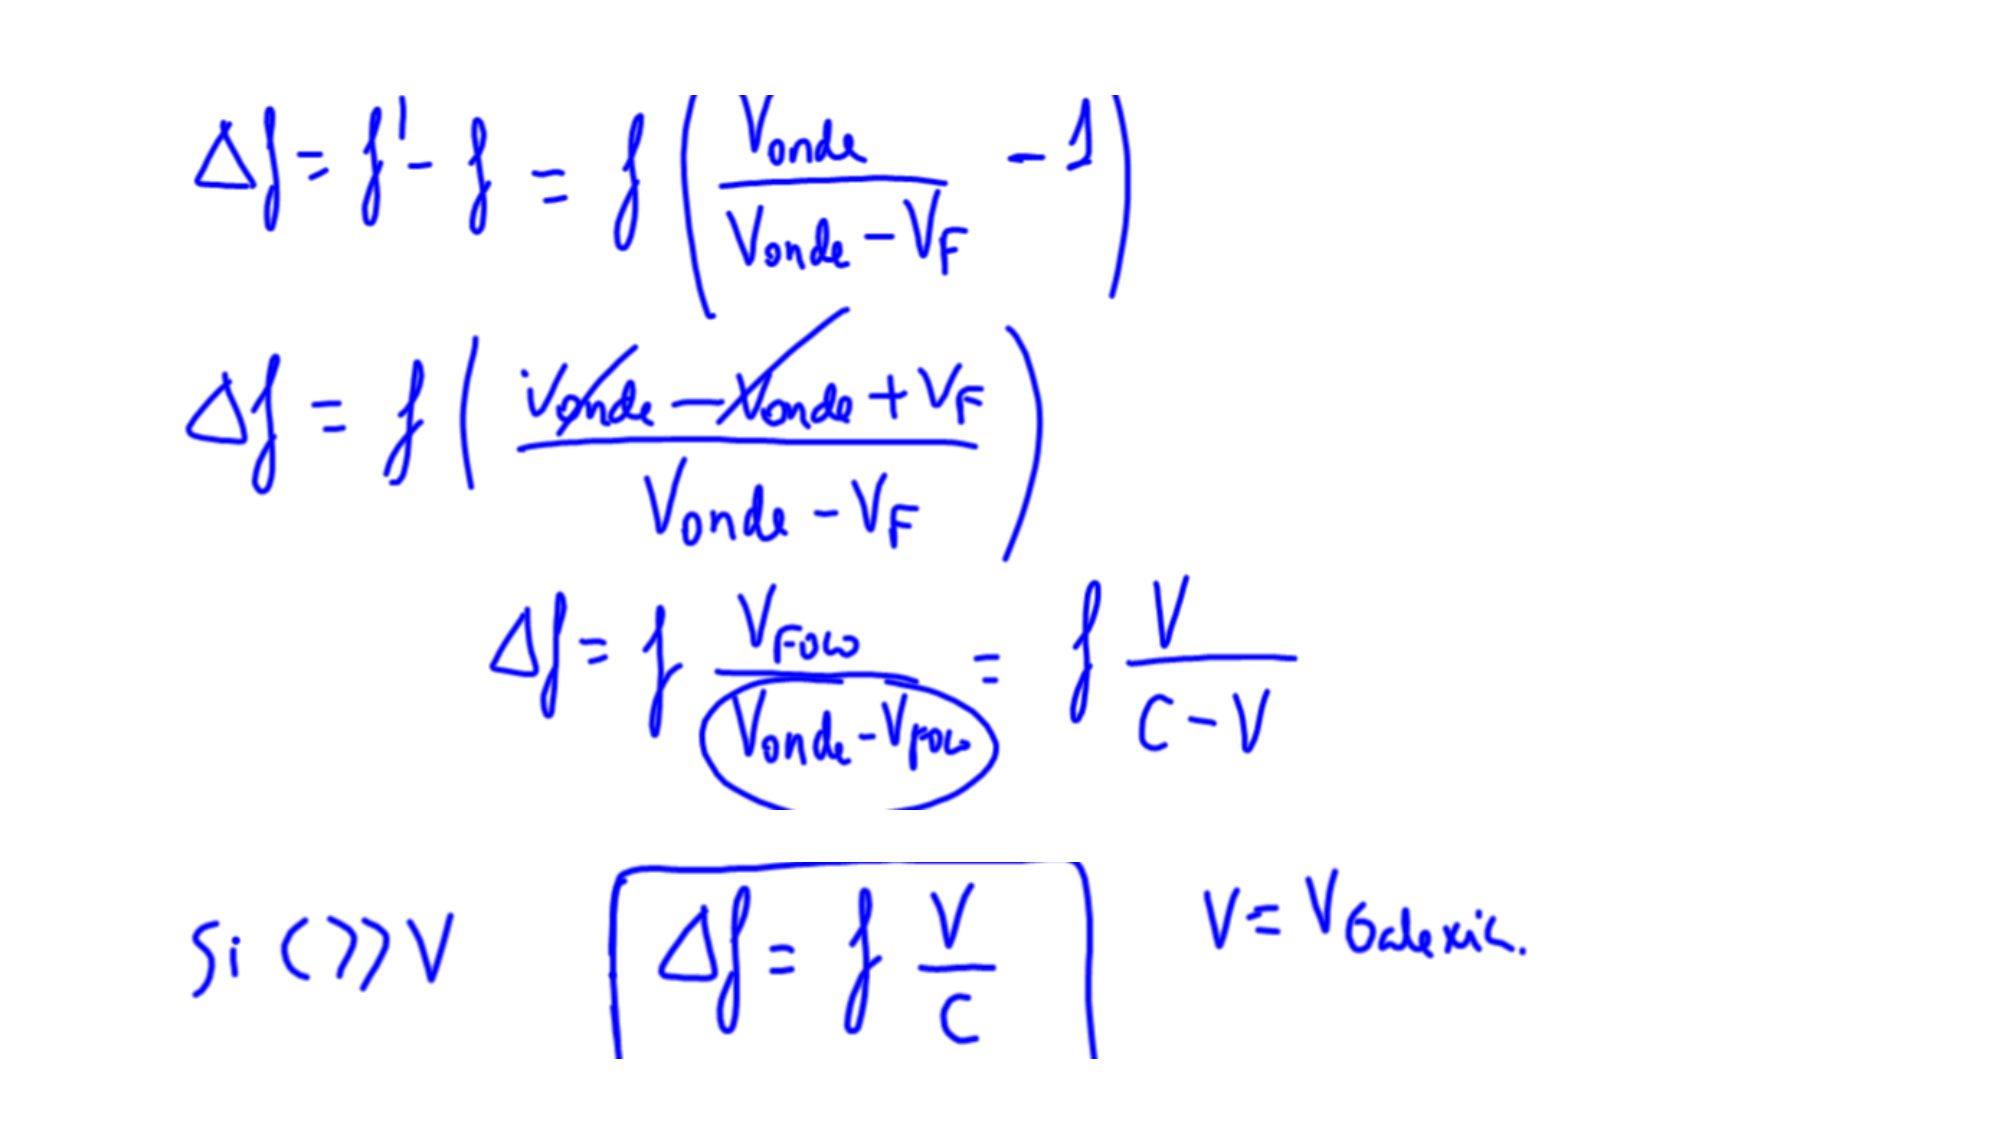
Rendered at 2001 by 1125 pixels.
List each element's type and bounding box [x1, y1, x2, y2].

picture [127, 862, 1579, 1059]
list [127, 95, 1361, 810]
